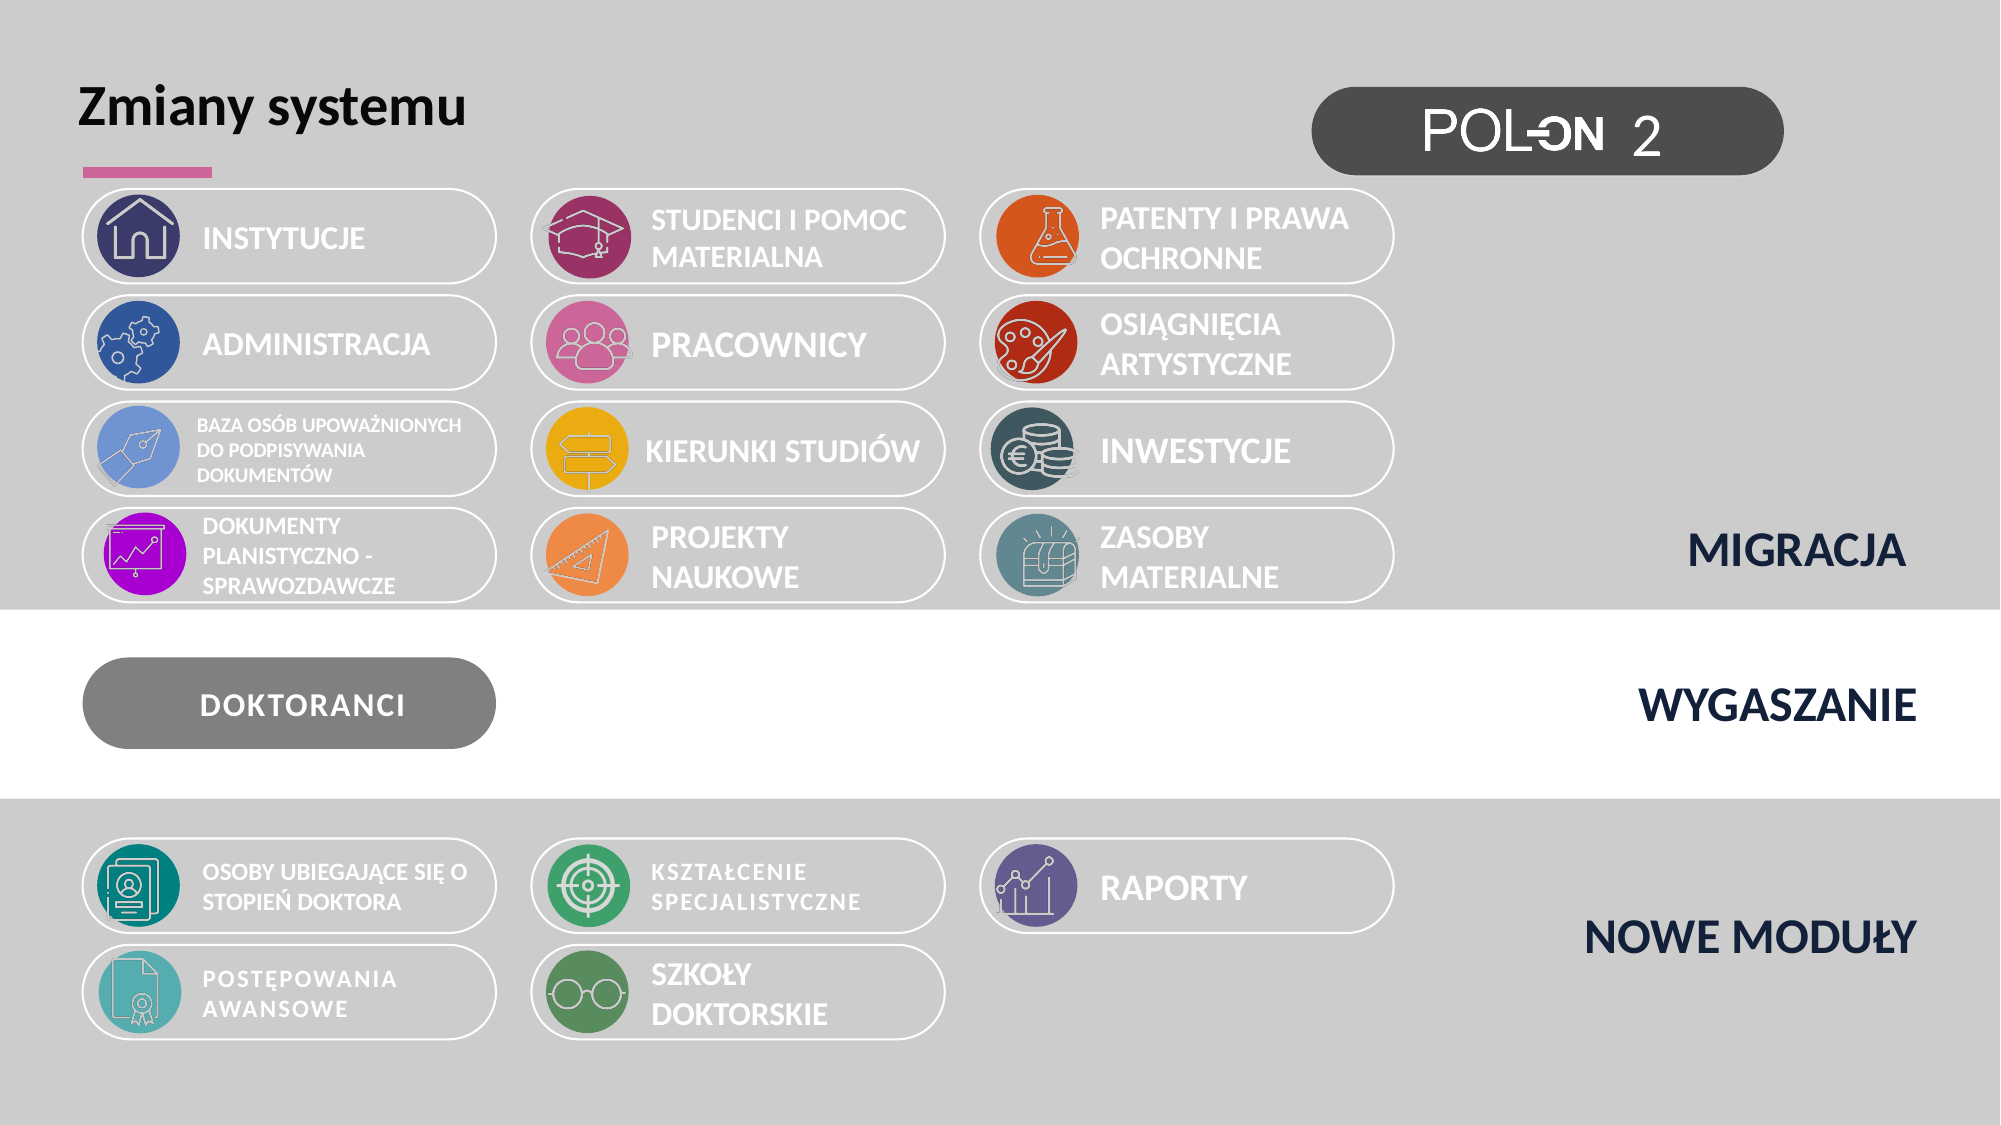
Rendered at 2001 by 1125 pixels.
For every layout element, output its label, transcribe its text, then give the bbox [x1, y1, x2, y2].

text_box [531, 944, 946, 1040]
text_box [979, 507, 1394, 603]
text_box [82, 507, 497, 603]
picture [551, 848, 626, 923]
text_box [531, 188, 946, 284]
text_box Nowe moduły [1507, 896, 1933, 972]
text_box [531, 294, 946, 390]
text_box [82, 401, 497, 497]
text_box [531, 838, 946, 934]
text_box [82, 838, 497, 934]
picture [124, 497, 136, 503]
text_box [82, 188, 497, 284]
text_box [531, 401, 946, 497]
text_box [979, 294, 1394, 390]
text_box Wygaszanie [1566, 664, 1933, 740]
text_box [82, 944, 497, 1040]
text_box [1311, 86, 1785, 176]
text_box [82, 294, 497, 390]
text_box Migracja [1566, 509, 1922, 585]
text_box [531, 507, 946, 603]
title Zmiany systemu [78, 33, 1816, 170]
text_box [979, 401, 1394, 497]
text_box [979, 188, 1394, 284]
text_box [979, 838, 1394, 934]
text_box doktoranci [80, 655, 499, 752]
